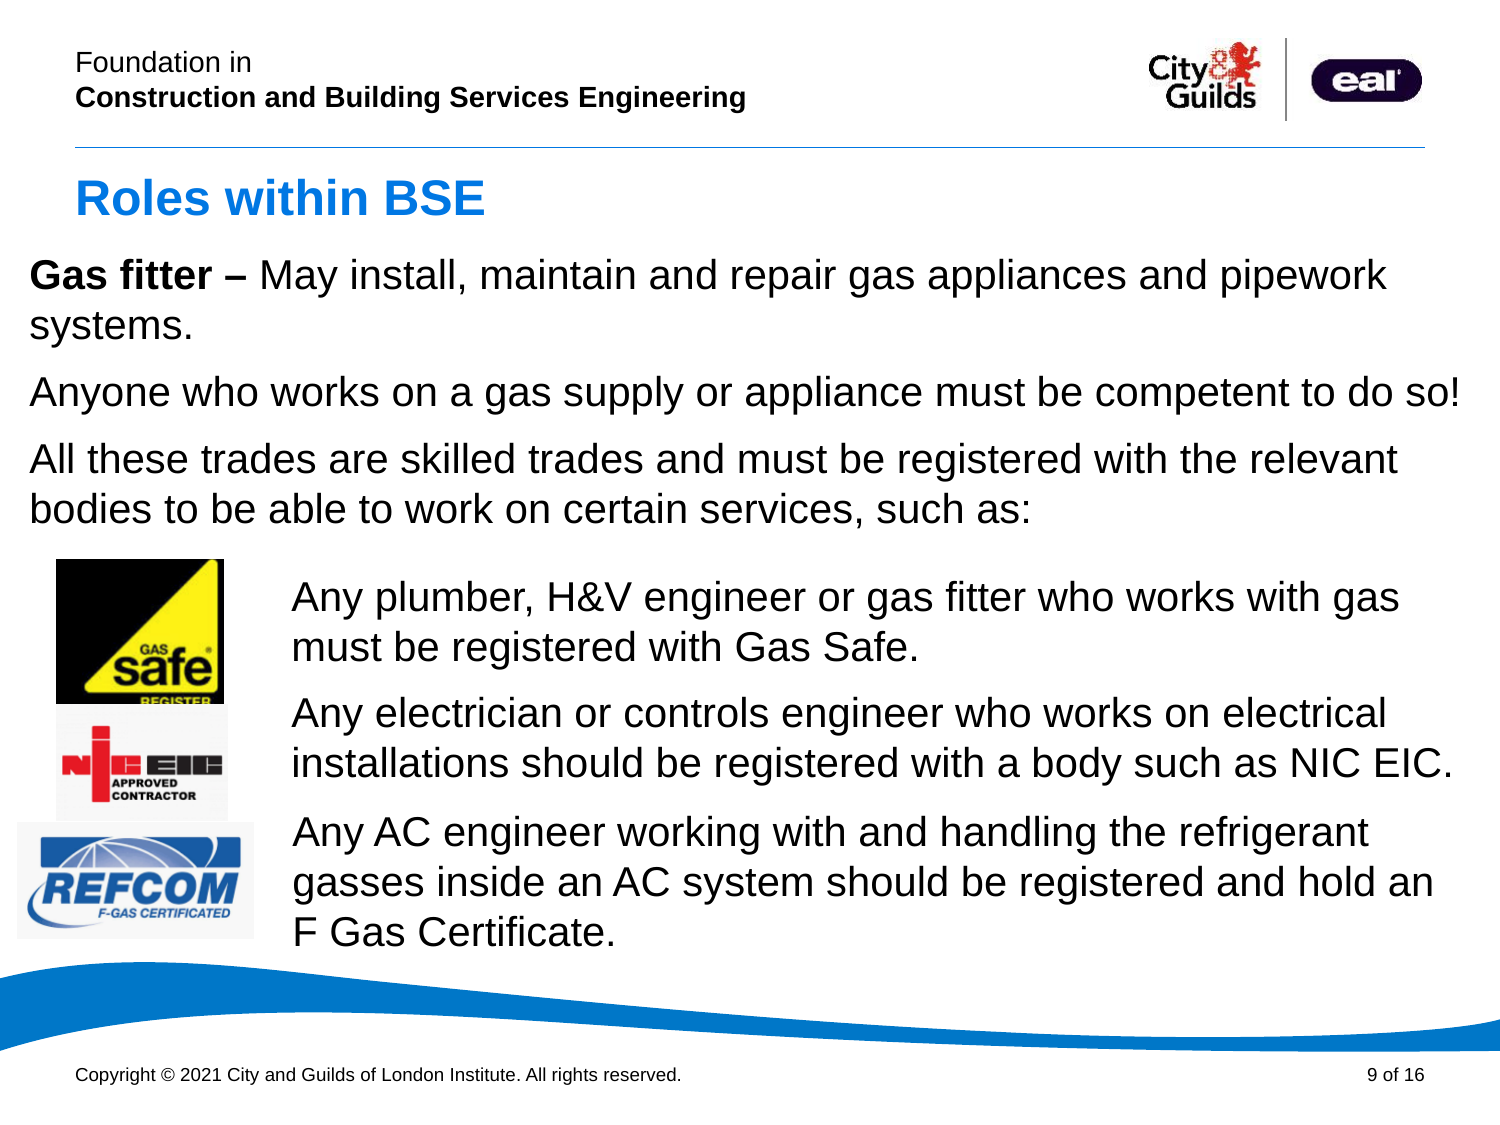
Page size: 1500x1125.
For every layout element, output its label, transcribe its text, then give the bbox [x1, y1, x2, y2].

picture [17, 822, 254, 939]
text_box Any plumber, H&V engineer or gas fitter who works with gas must be registered with Gas Safe. [276, 562, 1480, 678]
title Roles within BSE [74, 165, 1426, 229]
text_box Any electrician or controls engineer who works on electrical installations should be registered with a body such as NIC EIC. [276, 678, 1480, 794]
picture [56, 559, 228, 821]
list Gas fitter – May install, maintain and repair gas appliances and pipework systems. Anyone who works on a gas supply or appliance must be competent to do so! All these trades are skilled trades and must be registered with the relevant bodies to be able to work on certain services, such as: [29, 247, 1483, 433]
picture [1149, 38, 1422, 121]
text_box Any AC engineer working with and handling the refrigerant gasses inside an AC system should be registered and hold an F Gas Certificate. [277, 797, 1481, 963]
